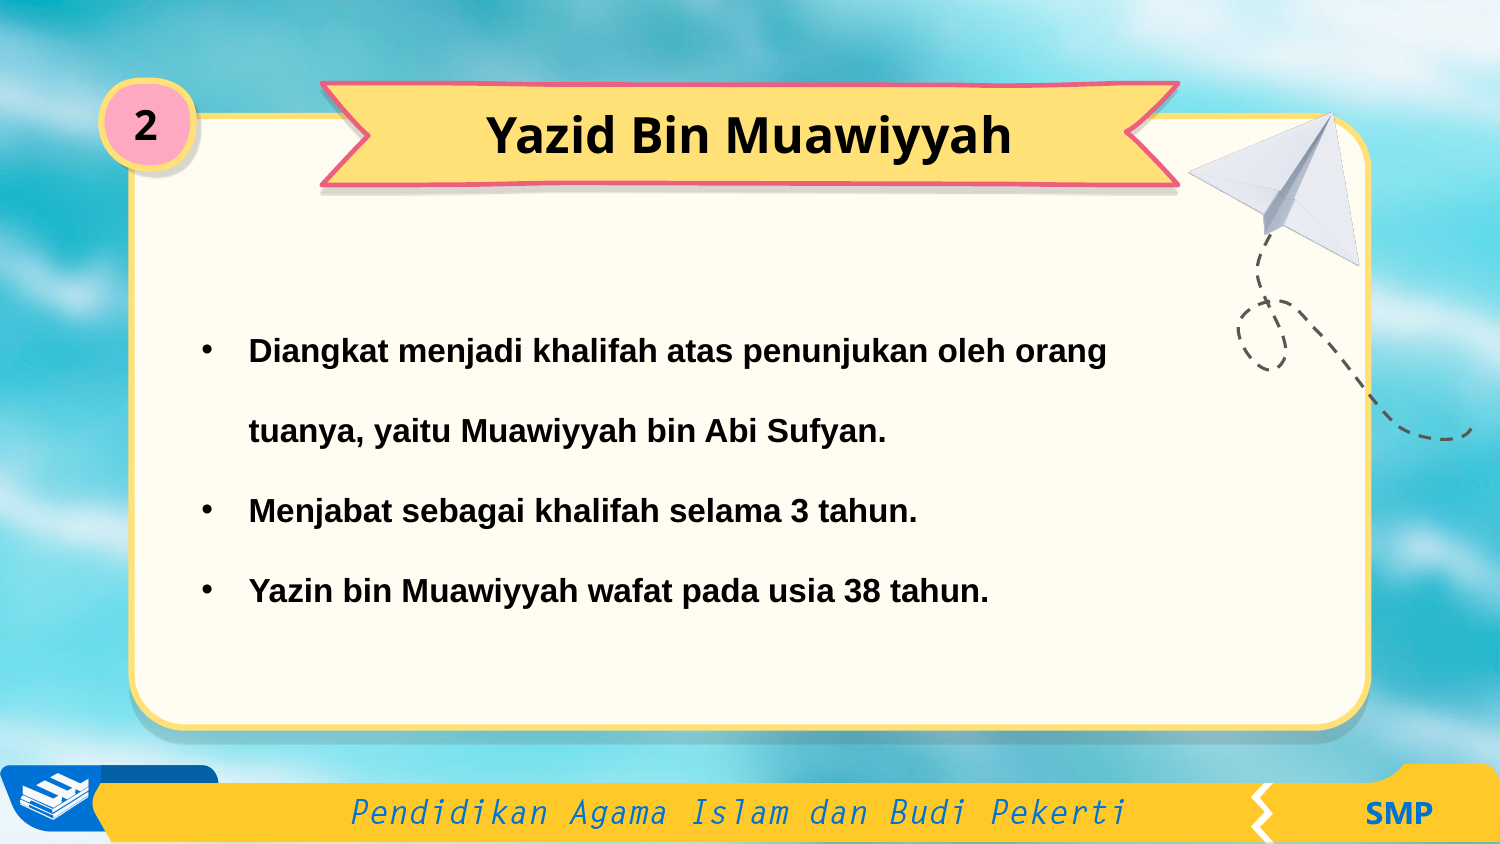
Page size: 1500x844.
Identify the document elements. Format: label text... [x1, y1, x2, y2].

text_box Yazid Bin Muawiyyah [385, 96, 1115, 171]
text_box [1177, 67, 1473, 440]
text_box [321, 83, 1172, 186]
text_box Diangkat menjadi khalifah atas penunjukan oleh orang tuanya, yaitu Muawiyyah bin Abi Sufyan. Menjabat sebagai khalifah selama 3 tahun. Yazin bin Muawiyyah wafat pada usia 38 tahun. [186, 282, 1239, 617]
text_box [187, 97, 194, 149]
picture [0, 0, 1500, 844]
text_box [101, 80, 182, 169]
text_box 2 [118, 91, 187, 157]
